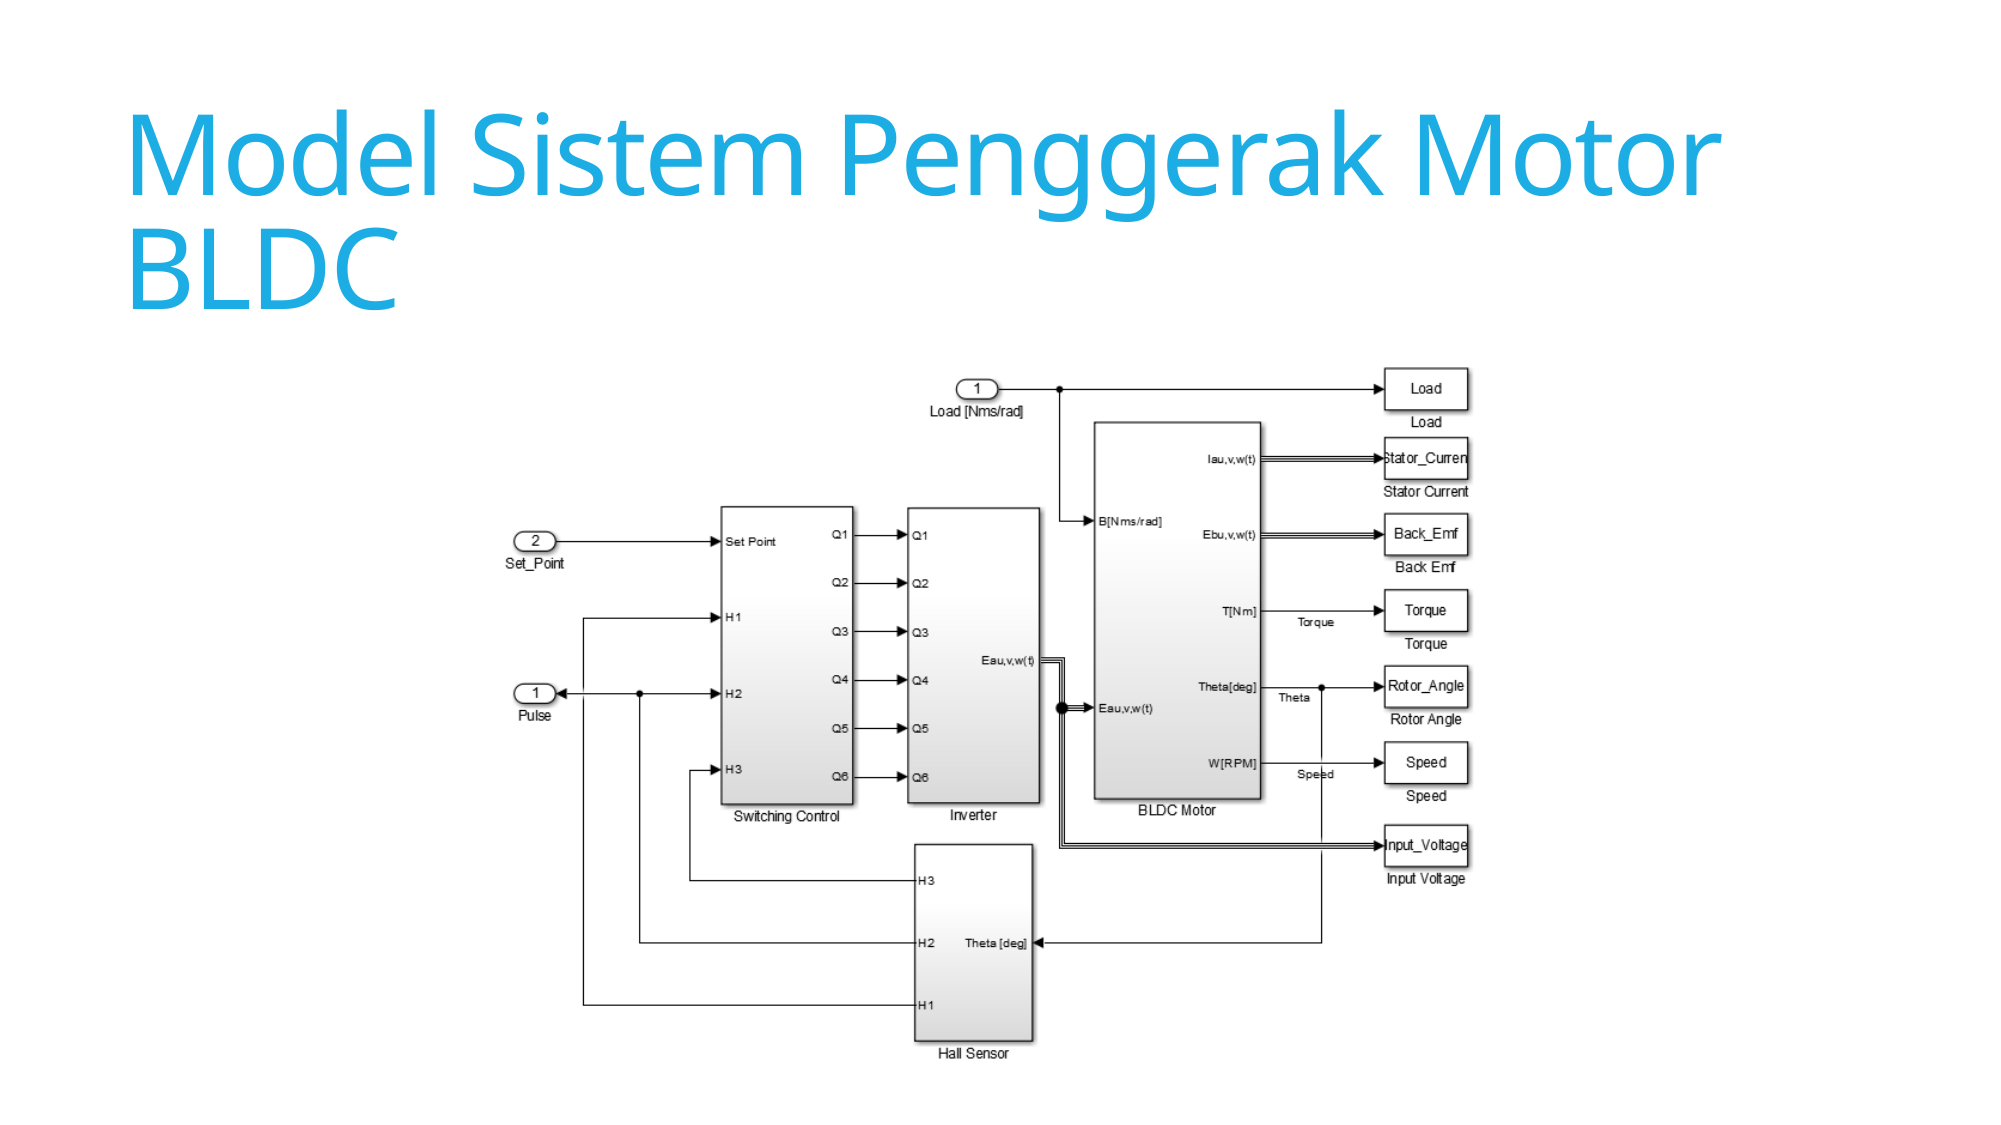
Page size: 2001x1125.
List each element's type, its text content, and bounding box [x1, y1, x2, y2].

title Model Sistem Penggerak Motor BLDC [107, 81, 1875, 354]
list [492, 353, 1491, 1073]
